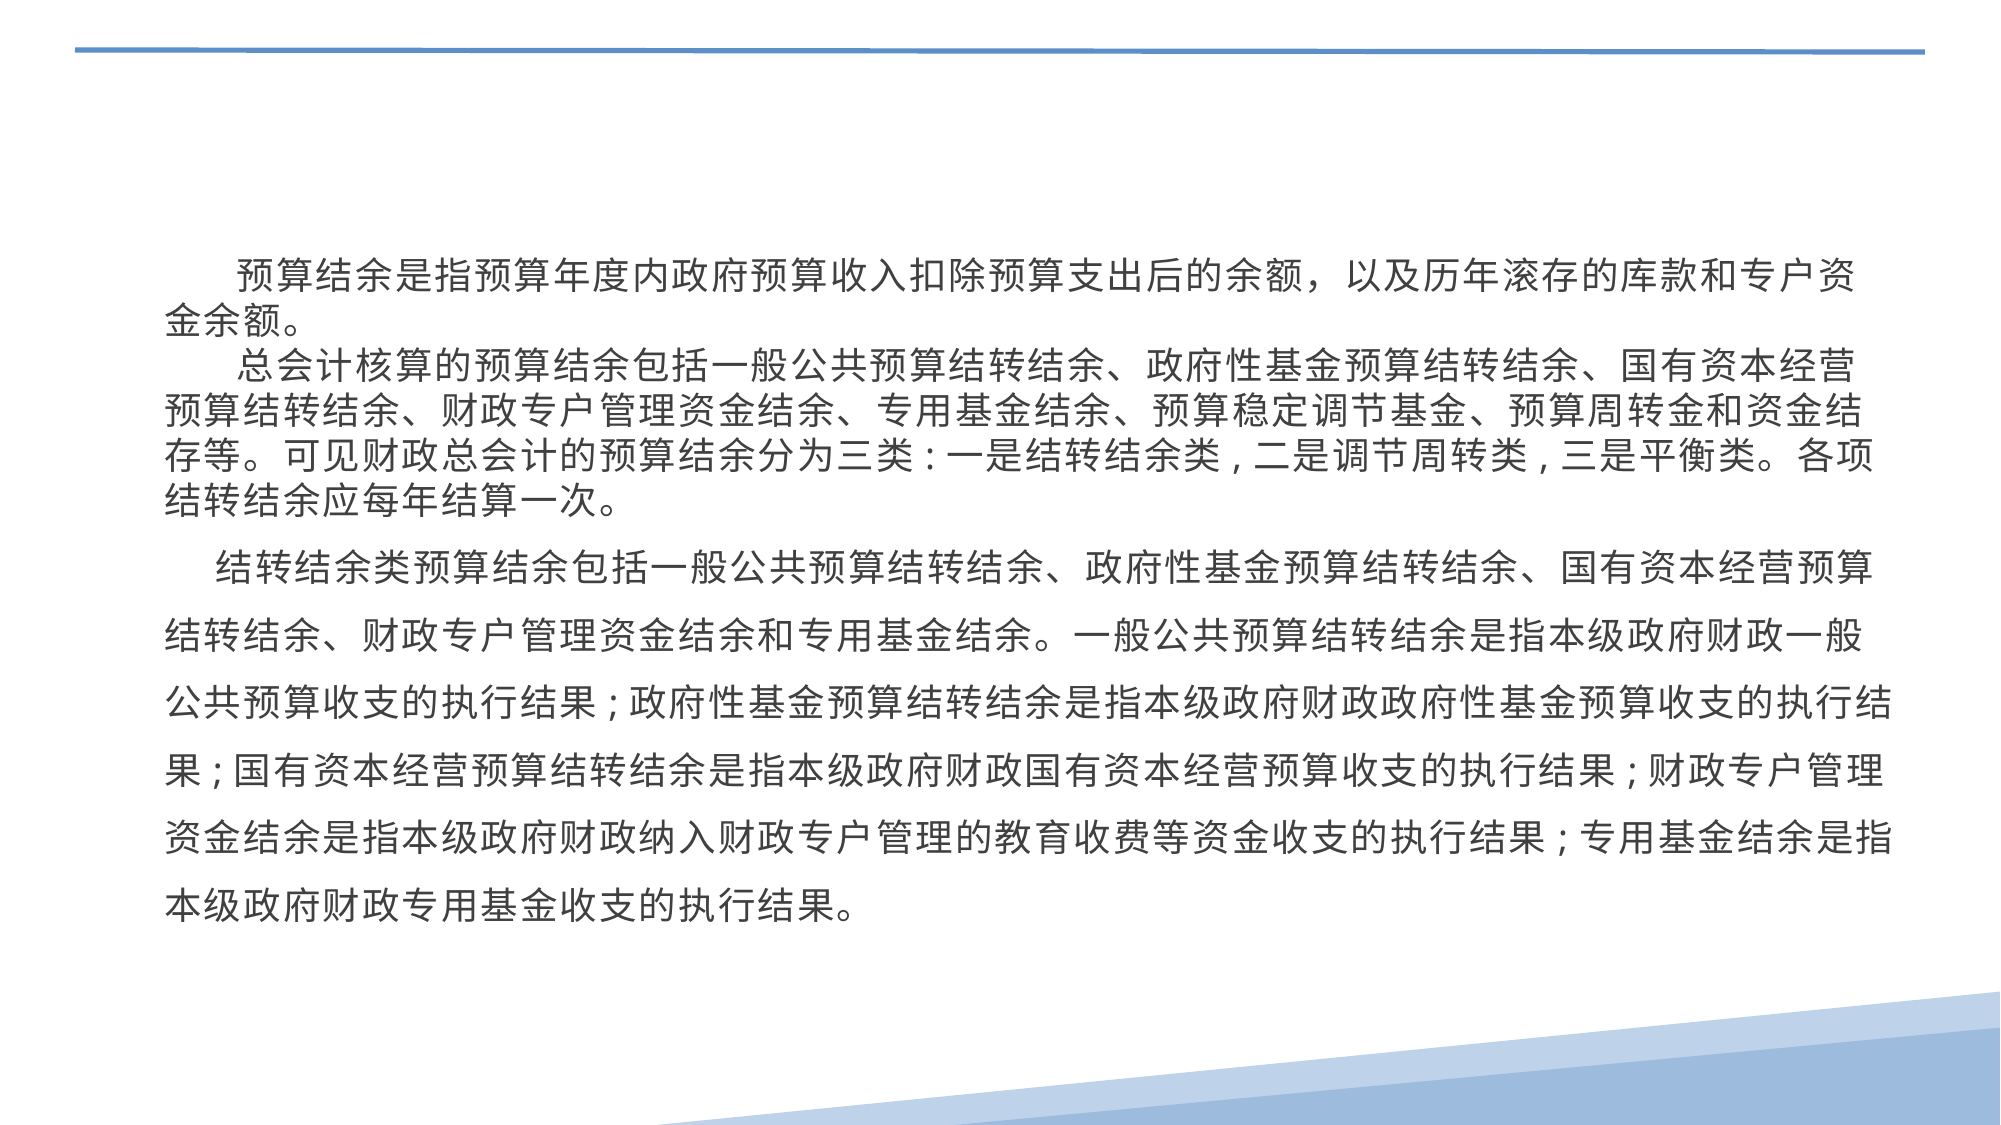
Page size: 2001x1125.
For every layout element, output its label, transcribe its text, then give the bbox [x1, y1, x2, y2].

text_box 预算结余是指预算年度内政府预算收入扣除预算支出后的余额，以及历年滚存的库款和专户资金余额。 总会计核算的预算结余包括一般公共预算结转结余、政府性基金预算结转结余、国有资本经营预算结转结余、财政专户管理资金结余、专用基金结余、预算稳定调节基金、预算周转金和资金结存等。可见财政总会计的预算结余分为三类:一是结转结余类,二是调节周转类,三是平衡类。各项结转结余应每年结算一次。 结转结余类预算结余包括一般公共预算结转结余、政府性基金预算结转结余、国有资本经营预算结转结余、财政专户管理资金结余和专用基金结余。一般公共预算结转结余是指本级政府财政一般公共预算收支的执行结果;政府性基金预算结转结余是指本级政府财政政府性基金预算收支的执行结果;国有资本经营预算结转结余是指本级政府财政国有资本经营预算收支的执行结果;财政专户管理资金结余是指本级政府财政纳入财政专户管理的教育收费等资金收支的执行结果;专用基金结余是指本级政府财政专用基金收支的执行结果。 [154, 138, 1907, 1040]
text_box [656, 991, 2000, 1125]
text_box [74, 49, 1925, 53]
